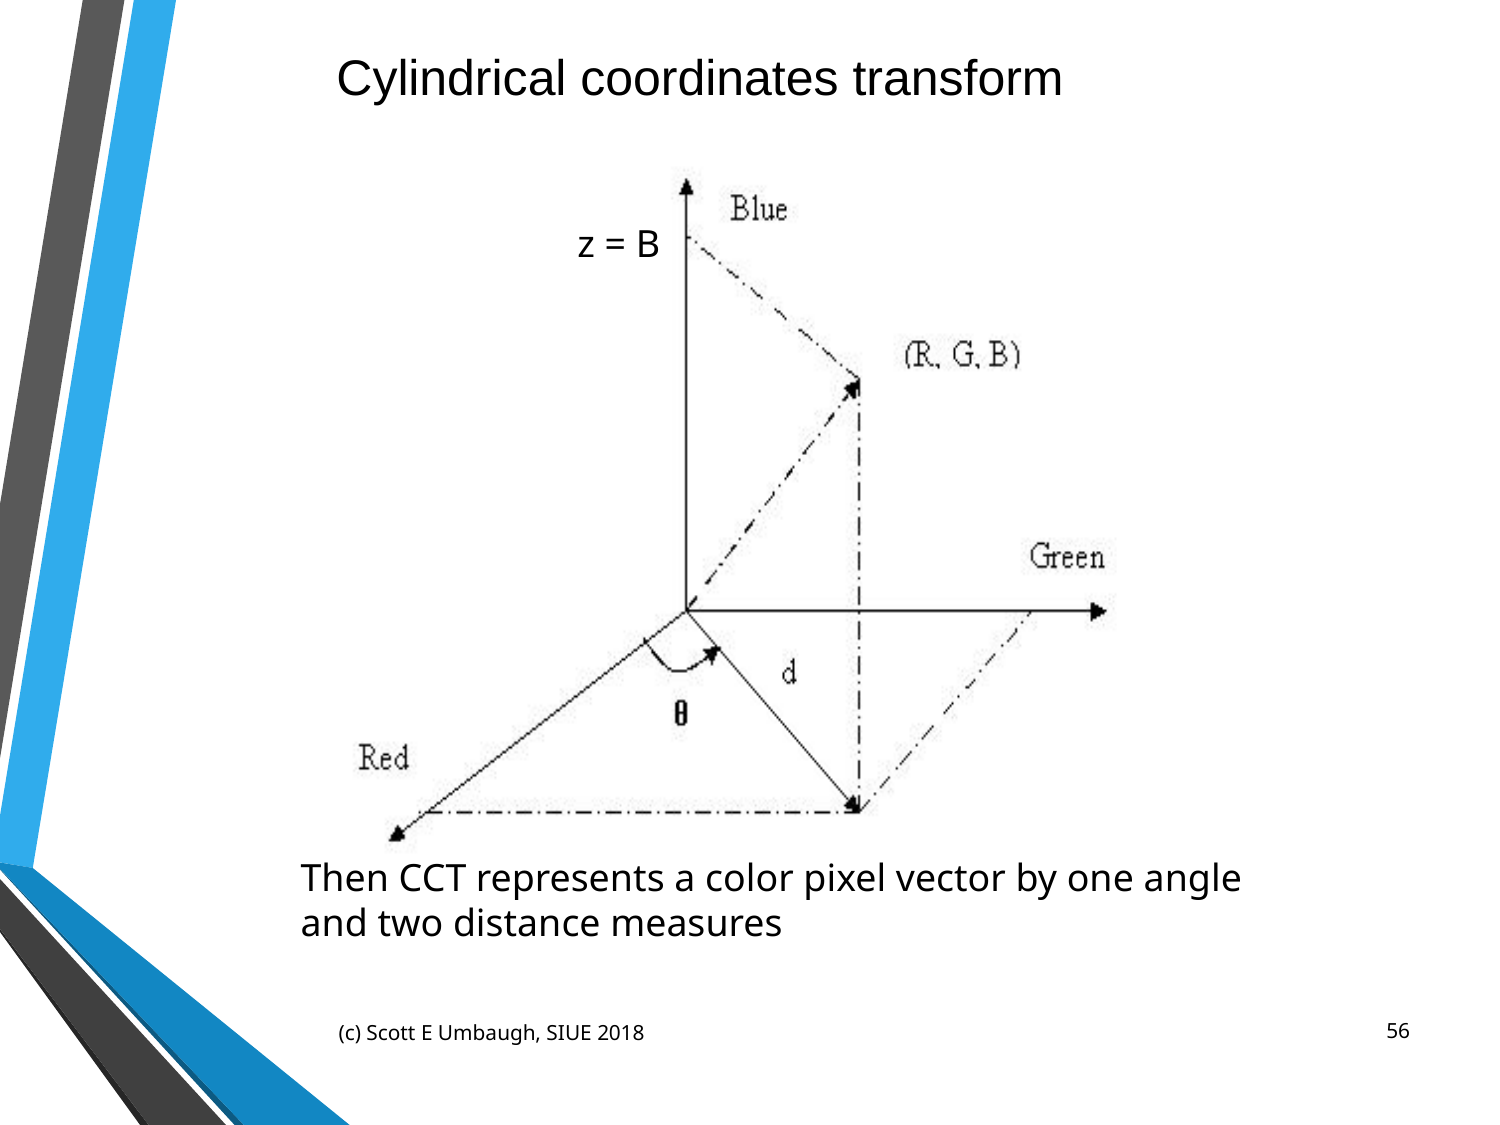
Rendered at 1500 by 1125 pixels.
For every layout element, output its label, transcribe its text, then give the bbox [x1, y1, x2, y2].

text_box Then CCT represents a color pixel vector by one angle and two distance measures [285, 846, 1286, 952]
picture [290, 149, 1282, 901]
footer (c) Scott E Umbaugh, SIUE 2018 [323, 1001, 1196, 1062]
slide_number 56 [1354, 1001, 1425, 1062]
text_box Cylindrical coordinates transform [321, 38, 1251, 113]
